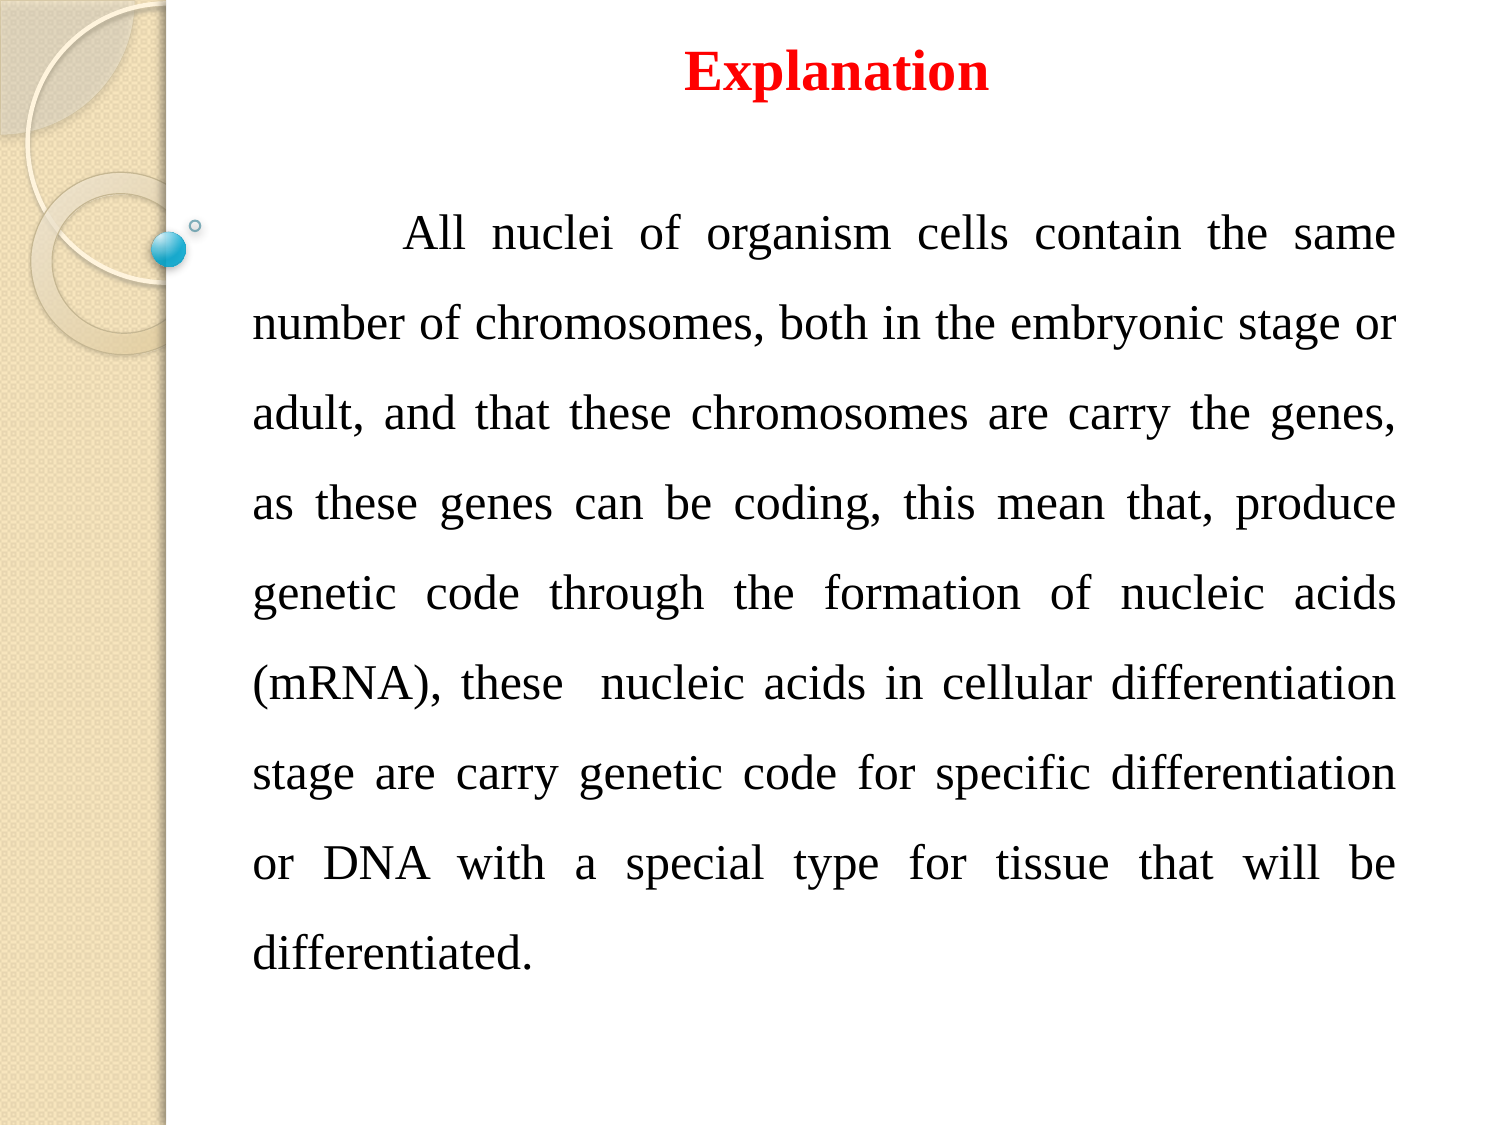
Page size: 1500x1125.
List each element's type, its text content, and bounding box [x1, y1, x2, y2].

text_box Explanation [212, 24, 1463, 110]
text_box All nuclei of organism cells contain the same number of chromosomes, both in the embryonic stage or adult, and that these chromosomes are carry the genes, as these genes can be coding, this mean that, produce genetic code through the formation of nucleic acids (mRNA), these nucleic acids in cellular differentiation stage are carry genetic code for specific differentiation or DNA with a special type for tissue that will be differentiated. [237, 162, 1413, 988]
